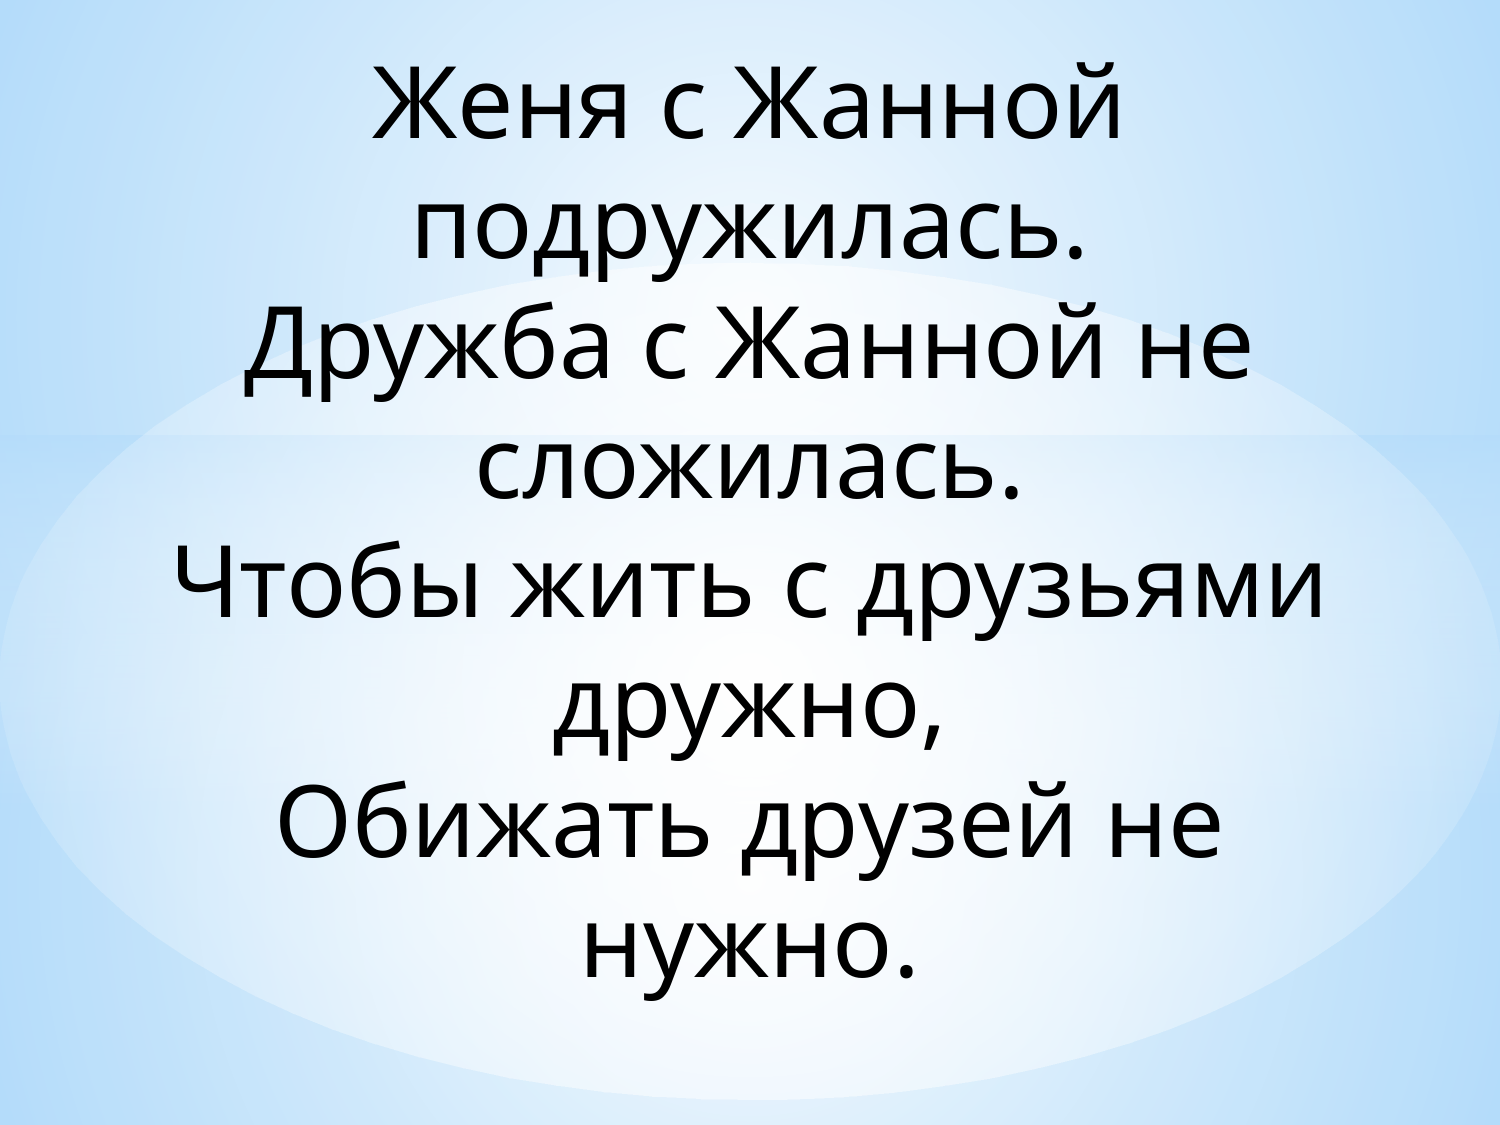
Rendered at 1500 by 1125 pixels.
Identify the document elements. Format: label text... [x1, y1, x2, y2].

text_box Женя с Жанной подружилась. Дружба с Жанной не сложилась. Чтобы жить с друзьями дружно, Обижать друзей не нужно. [100, 30, 1400, 1006]
